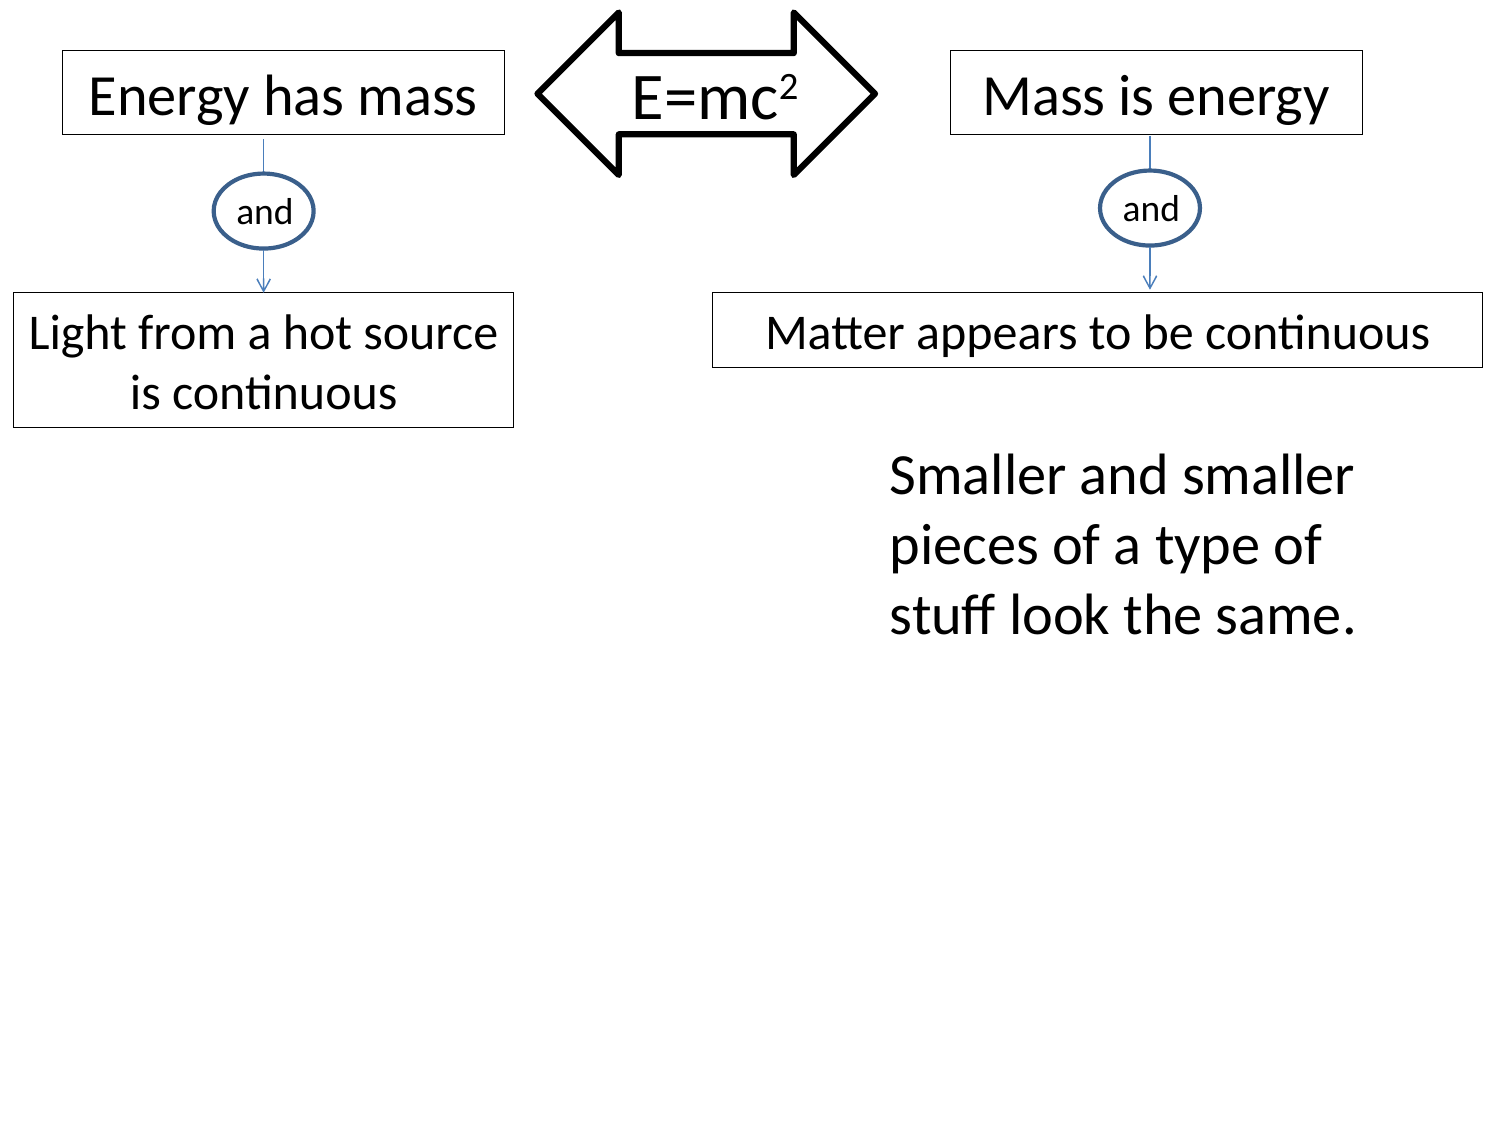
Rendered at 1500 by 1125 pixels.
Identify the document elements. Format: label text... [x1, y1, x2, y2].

text_box E=mc2 [617, 45, 845, 141]
text_box Smaller and smaller pieces of a type of stuff look the same. [875, 428, 1425, 654]
text_box [535, 10, 621, 177]
text_box Energy has mass [62, 50, 505, 135]
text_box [1099, 136, 1221, 290]
text_box Light from a hot source is continuous [13, 292, 514, 428]
text_box [791, 10, 830, 45]
text_box [791, 141, 831, 177]
text_box Mass is energy [950, 50, 1363, 135]
text_box Matter appears to be continuous [712, 292, 1483, 368]
text_box [845, 60, 878, 127]
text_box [213, 139, 335, 294]
